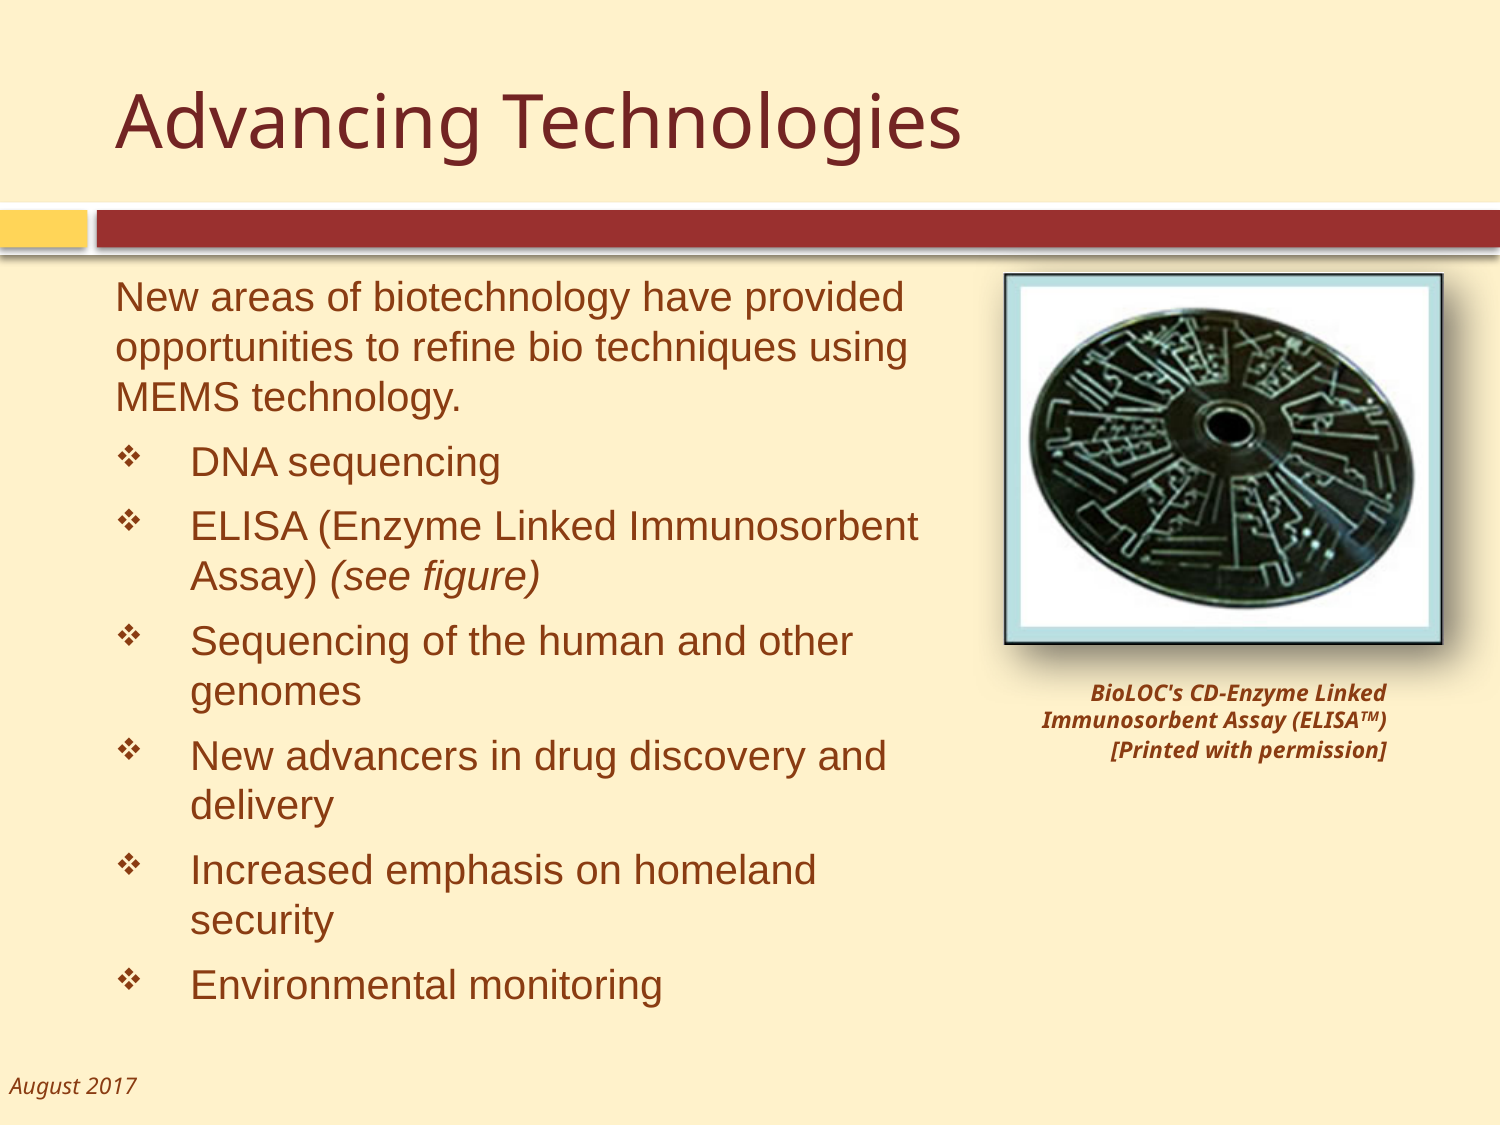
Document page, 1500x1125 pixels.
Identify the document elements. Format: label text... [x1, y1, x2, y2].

picture [1003, 271, 1444, 646]
title Advancing Technologies [100, 37, 1438, 200]
list New areas of biotechnology have provided opportunities to refine bio techniques using MEMS technology. DNA sequencing ELISA (Enzyme Linked Immunosorbent Assay) (see figure) Sequencing of the human and other genomes New advancers in drug discovery and delivery Increased emphasis on homeland security Environmental monitoring [100, 262, 973, 1075]
text_box BioLOC's CD-Enzyme Linked Immunosorbent Assay (ELISATM) [Printed with permission] [998, 670, 1402, 770]
